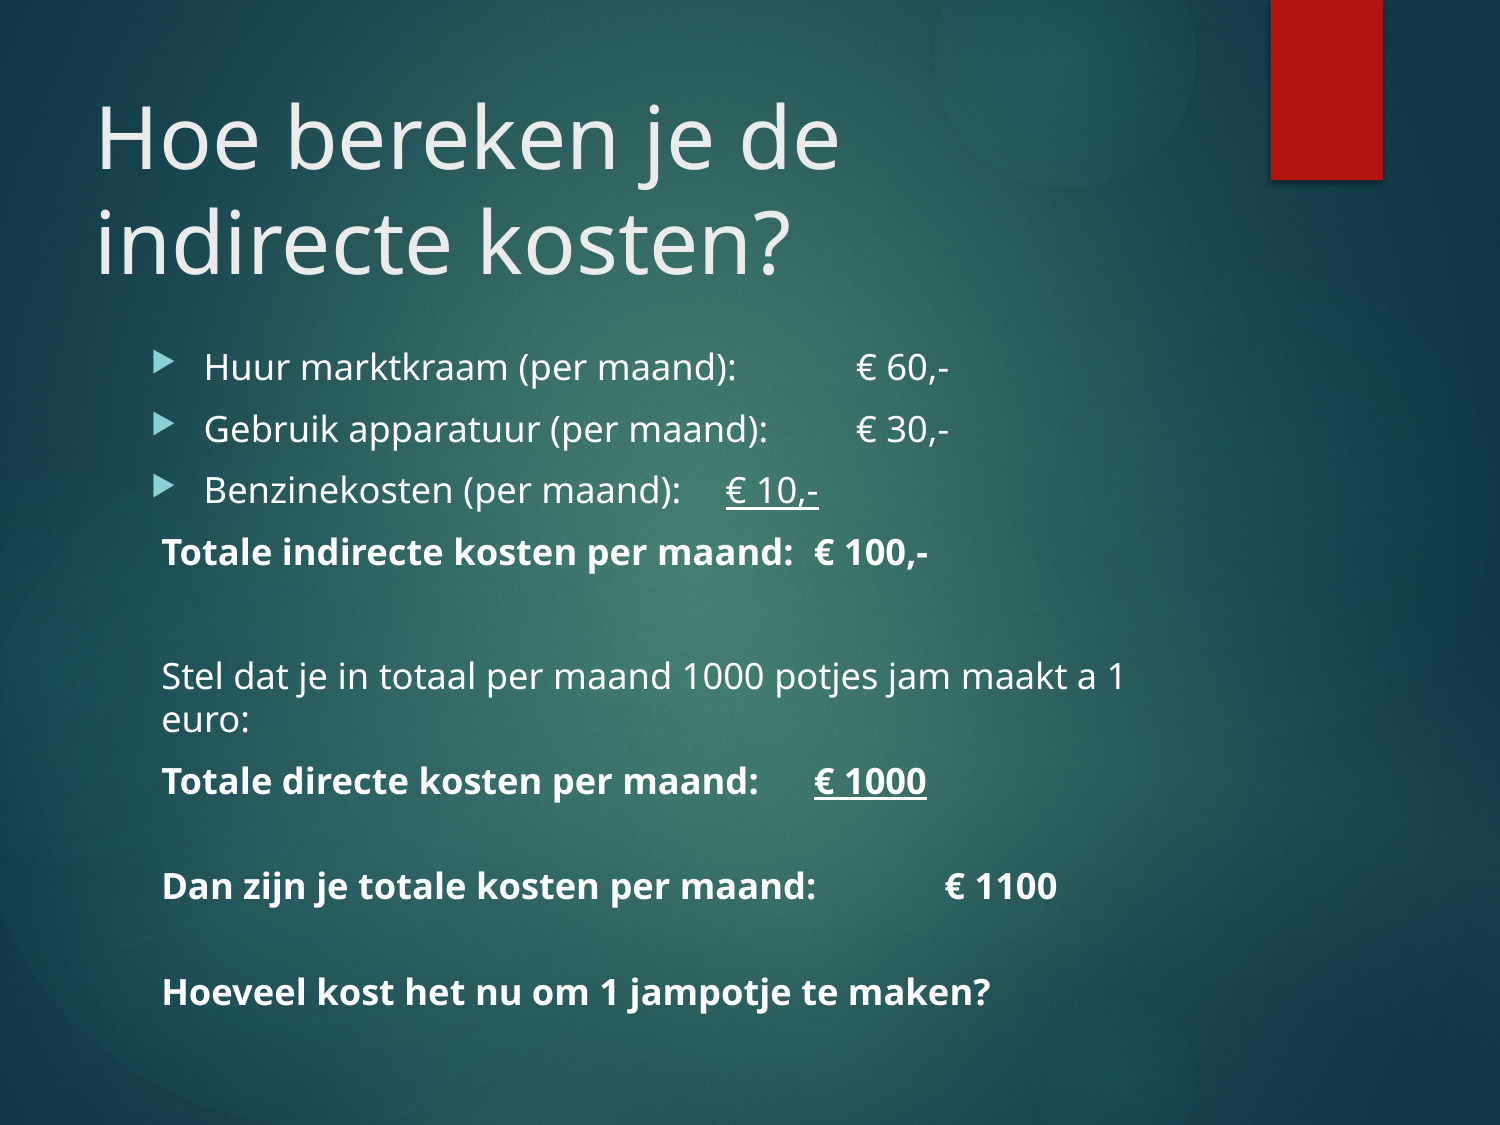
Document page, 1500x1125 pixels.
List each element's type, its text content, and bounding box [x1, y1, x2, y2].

title Hoe bereken je de indirecte kosten? [79, 74, 1237, 304]
list Huur marktkraam (per maand): € 60,- Gebruik apparatuur (per maand): € 30,- Benzinekosten (per maand): € 10,- Totale indirecte kosten per maand: € 100,- Stel dat je in totaal per maand 1000 potjes jam maakt a 1 euro: Totale directe kosten per maand: € 1000 Dan zijn je totale kosten per maand: € 1100 Hoeveel kost het nu om 1 jampotje te maken? [135, 336, 1237, 1025]
